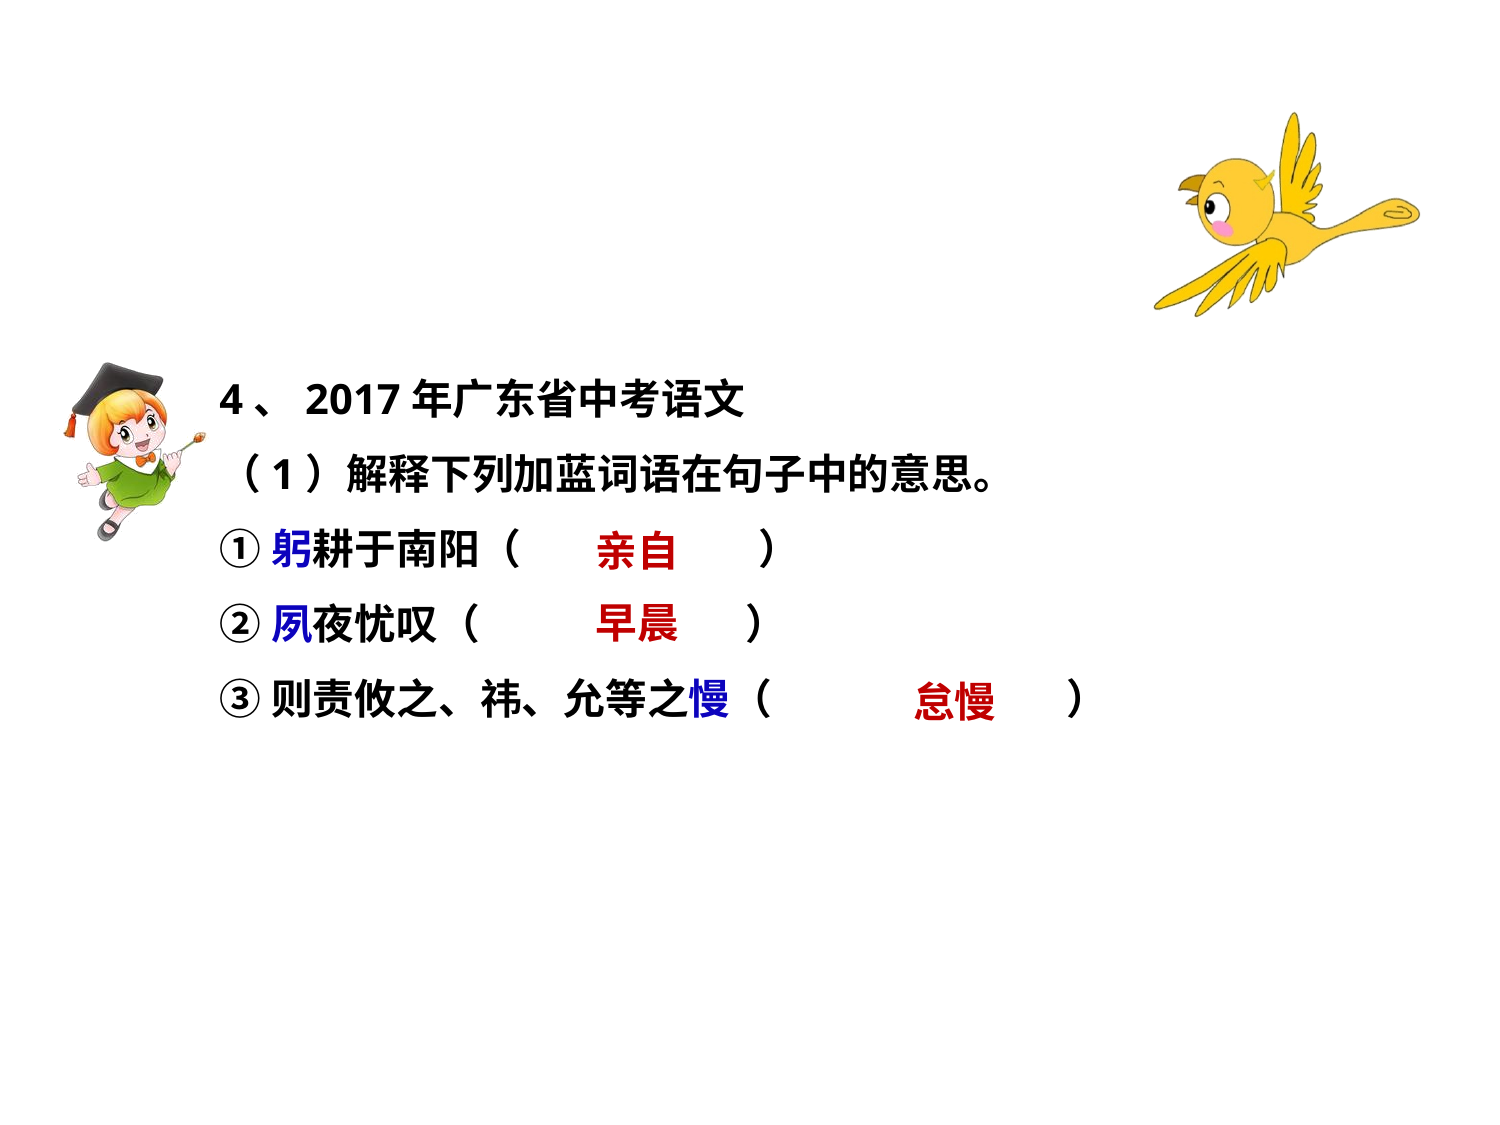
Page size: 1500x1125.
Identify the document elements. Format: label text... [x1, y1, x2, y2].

text_box 怠慢 [898, 643, 1028, 734]
text_box 亲自 [580, 492, 705, 582]
picture [59, 341, 212, 558]
text_box 4、2017年广东省中考语文 （1）解释下列加蓝词语在句子中的意思。 ①躬耕于南阳（ ） ②夙夜忧叹（ ） ③则责攸之、祎、允等之慢（ ） [204, 340, 1209, 731]
picture [1143, 105, 1427, 321]
text_box 早晨 [580, 564, 709, 654]
